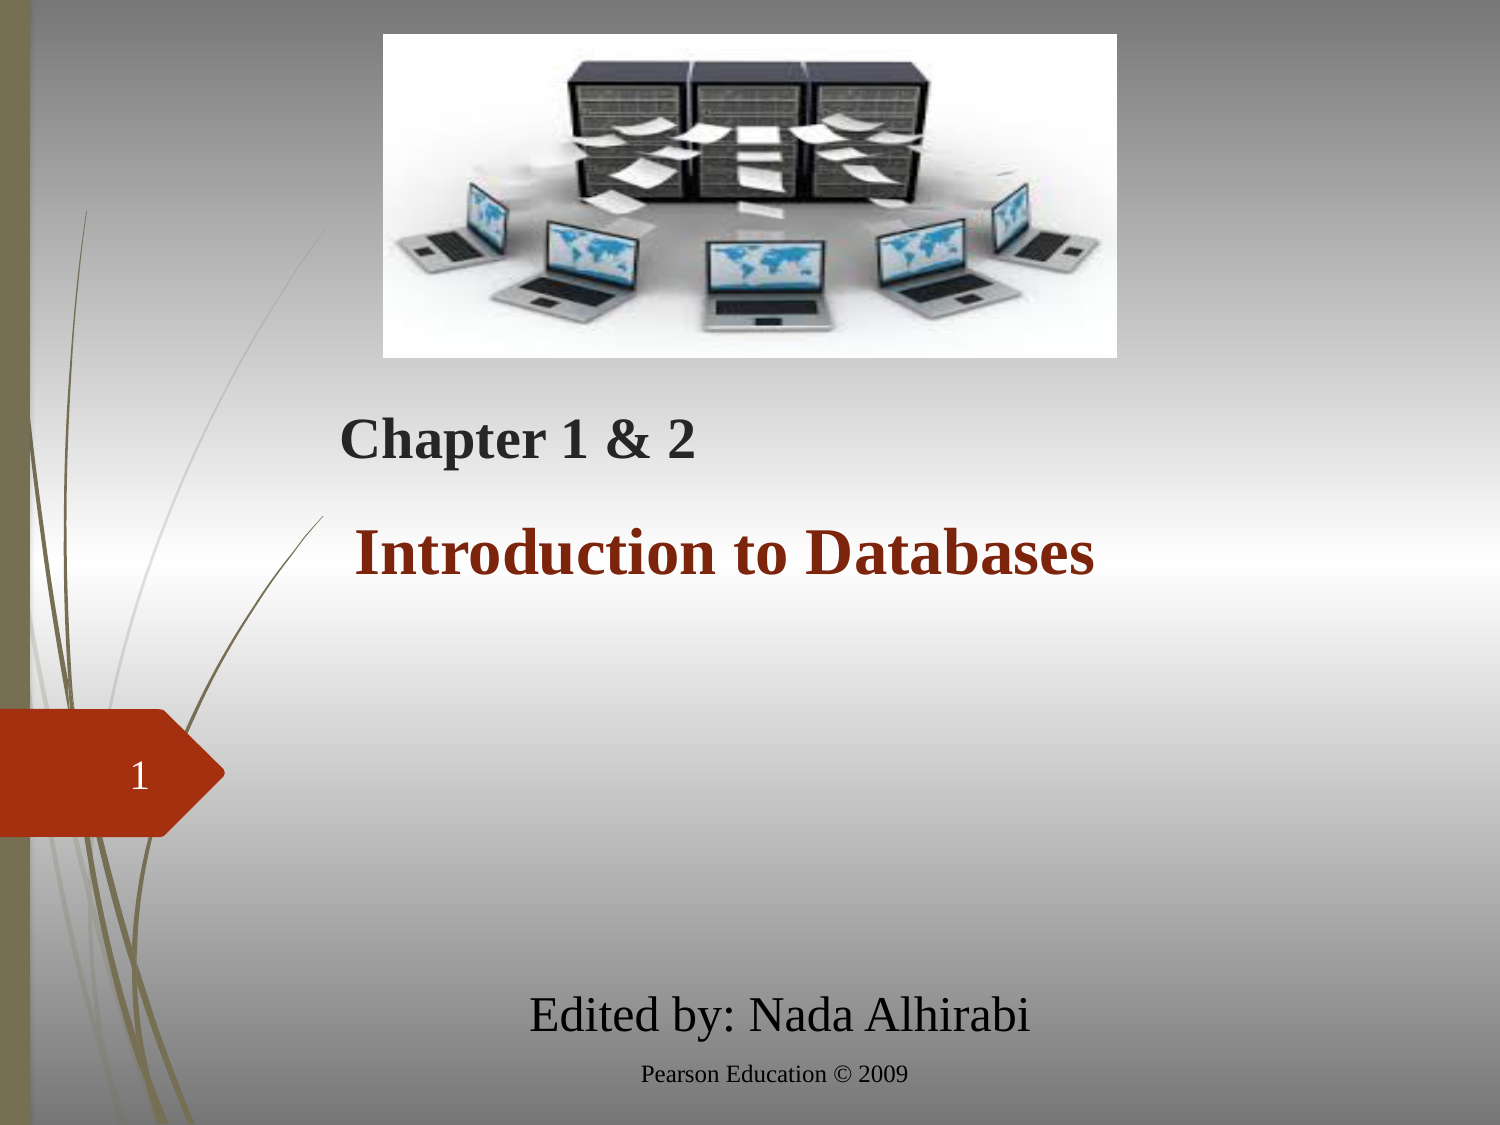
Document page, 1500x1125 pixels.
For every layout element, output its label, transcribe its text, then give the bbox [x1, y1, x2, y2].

text_box Edited by: Nada Alhirabi [514, 974, 1047, 1049]
subtitle Introduction to Databases [339, 500, 1409, 726]
text_box Pearson Education © 2009 [512, 1050, 1038, 1095]
title Chapter 1 & 2 [324, 380, 1394, 479]
slide_number 1 [69, 743, 166, 803]
picture [383, 34, 1117, 359]
